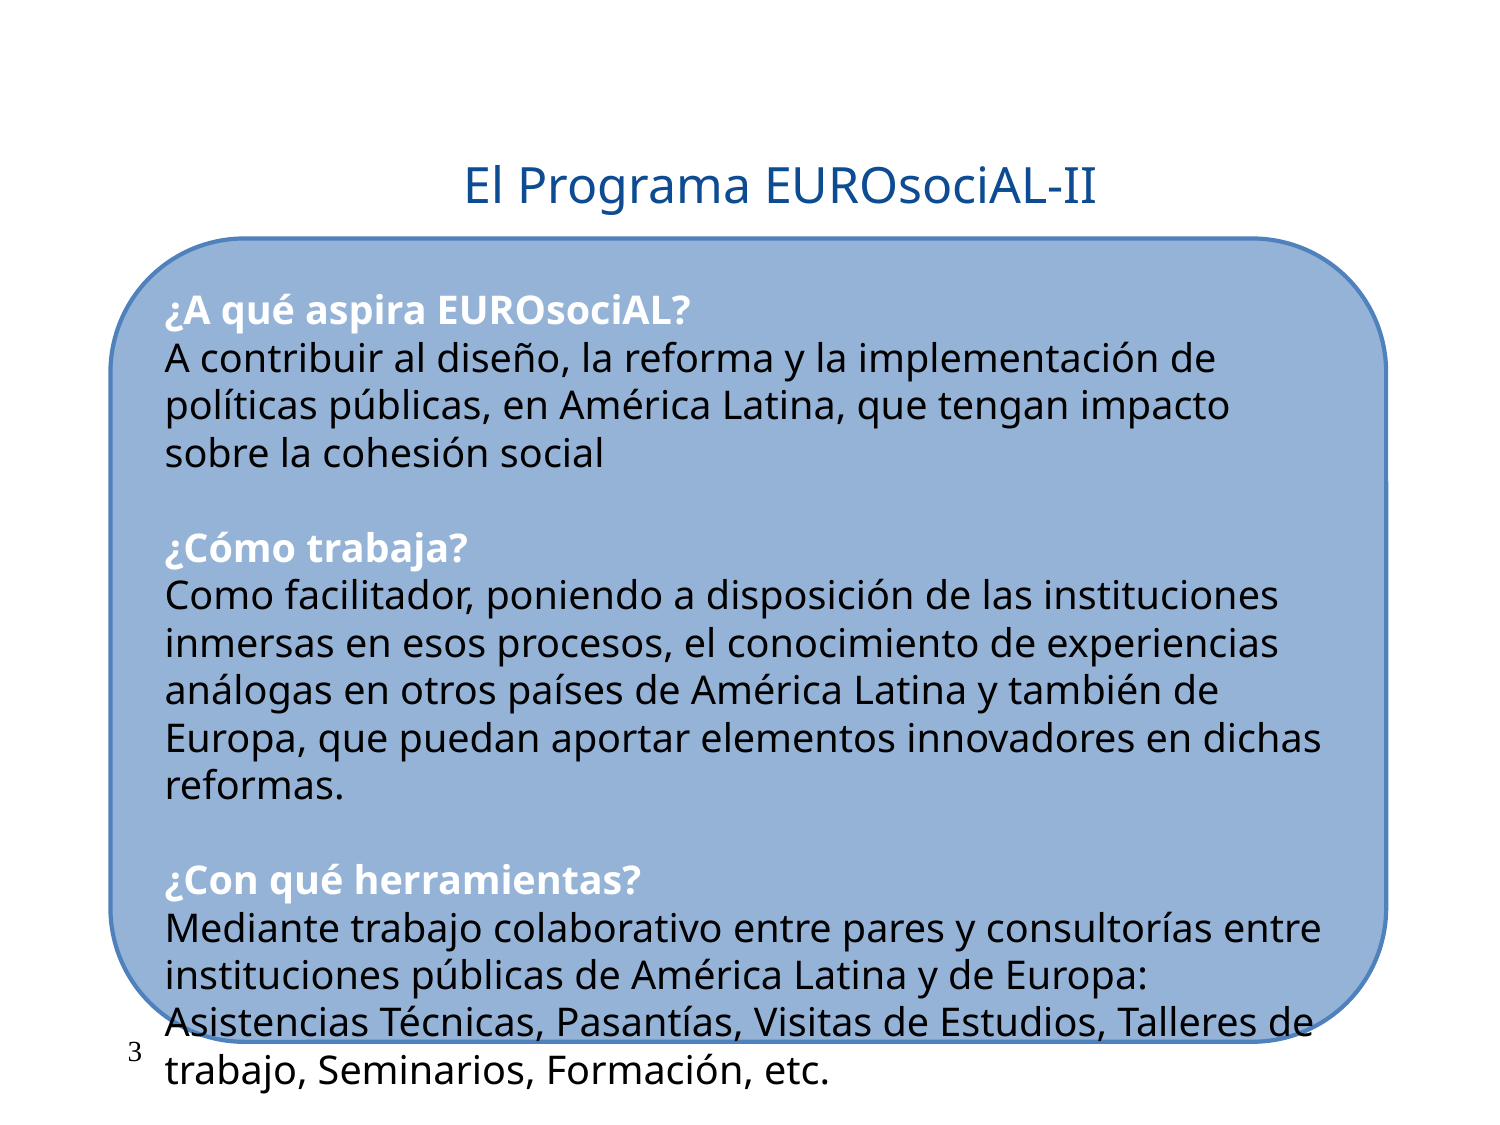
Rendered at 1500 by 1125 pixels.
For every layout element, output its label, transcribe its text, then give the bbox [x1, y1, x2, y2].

text_box ¿A qué aspira EUROsociAL? A contribuir al diseño, la reforma y la implementación de políticas públicas, en América Latina, que tengan impacto sobre la cohesión social ¿Cómo trabaja? Como facilitador, poniendo a disposición de las instituciones inmersas en esos procesos, el conocimiento de experiencias análogas en otros países de América Latina y también de Europa, que puedan aportar elementos innovadores en dichas reformas. ¿Con qué herramientas? Mediante trabajo colaborativo entre pares y consultorías entre instituciones públicas de América Latina y de Europa: Asistencias Técnicas, Pasantías, Visitas de Estudios, Talleres de trabajo, Seminarios, Formación, etc. [110, 238, 1387, 1042]
slide_number 3 [112, 1025, 425, 1100]
text_box El Programa EUROsociAL-II [424, 153, 1098, 214]
